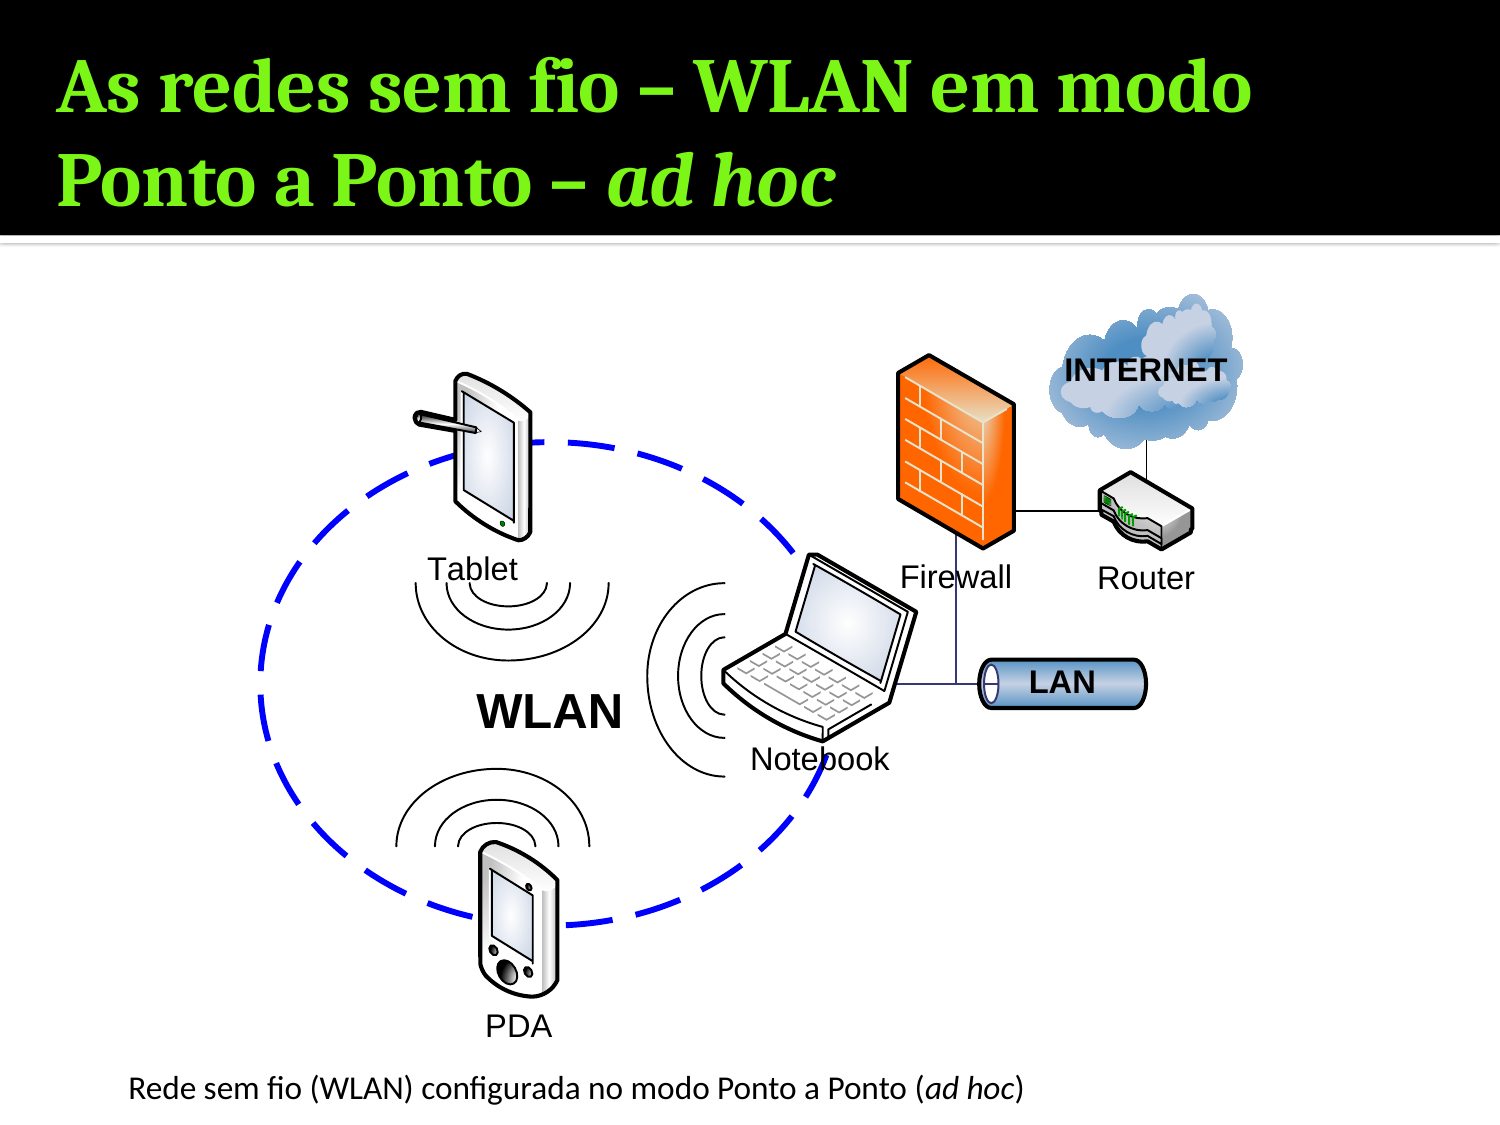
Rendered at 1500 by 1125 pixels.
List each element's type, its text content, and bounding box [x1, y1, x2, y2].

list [254, 291, 1246, 1050]
text_box Rede sem fio (WLAN) configurada no modo Ponto a Ponto (ad hoc) [113, 1058, 1047, 1114]
title As redes sem fio – WLAN em modo Ponto a Ponto – ad hoc [41, 25, 1459, 231]
